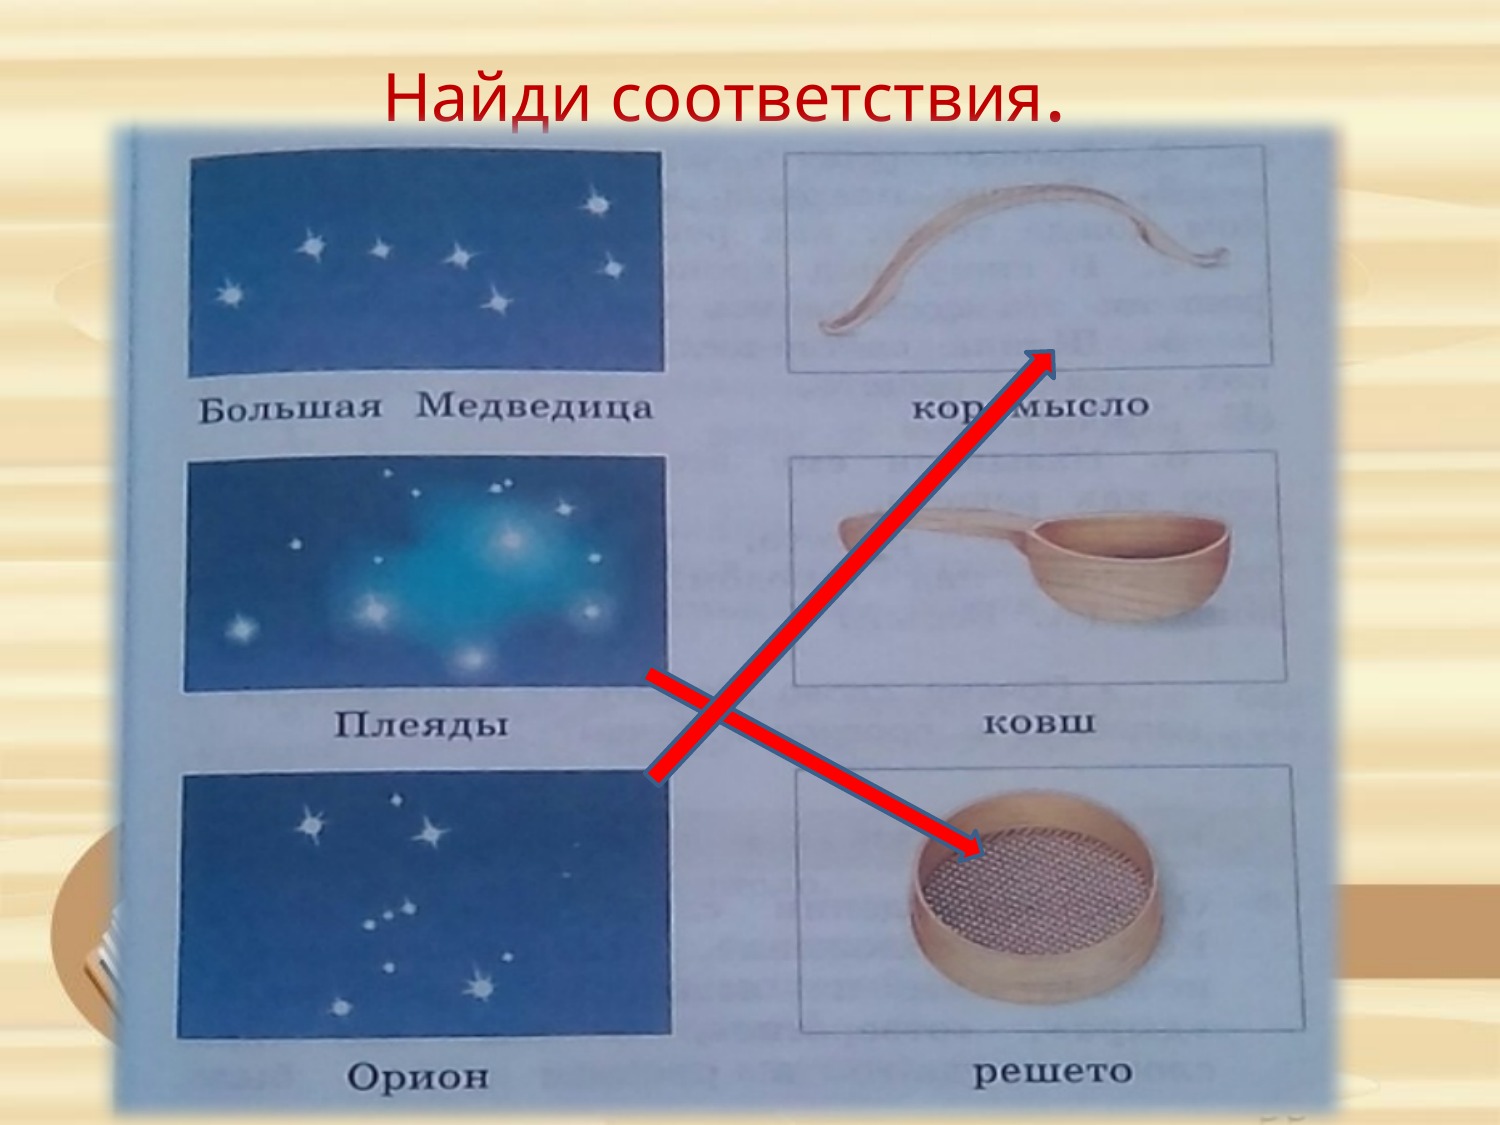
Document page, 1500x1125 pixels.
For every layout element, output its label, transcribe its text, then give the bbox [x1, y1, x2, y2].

text_box Найди соответствия. [75, 30, 1375, 146]
picture [0, 0, 1500, 1125]
